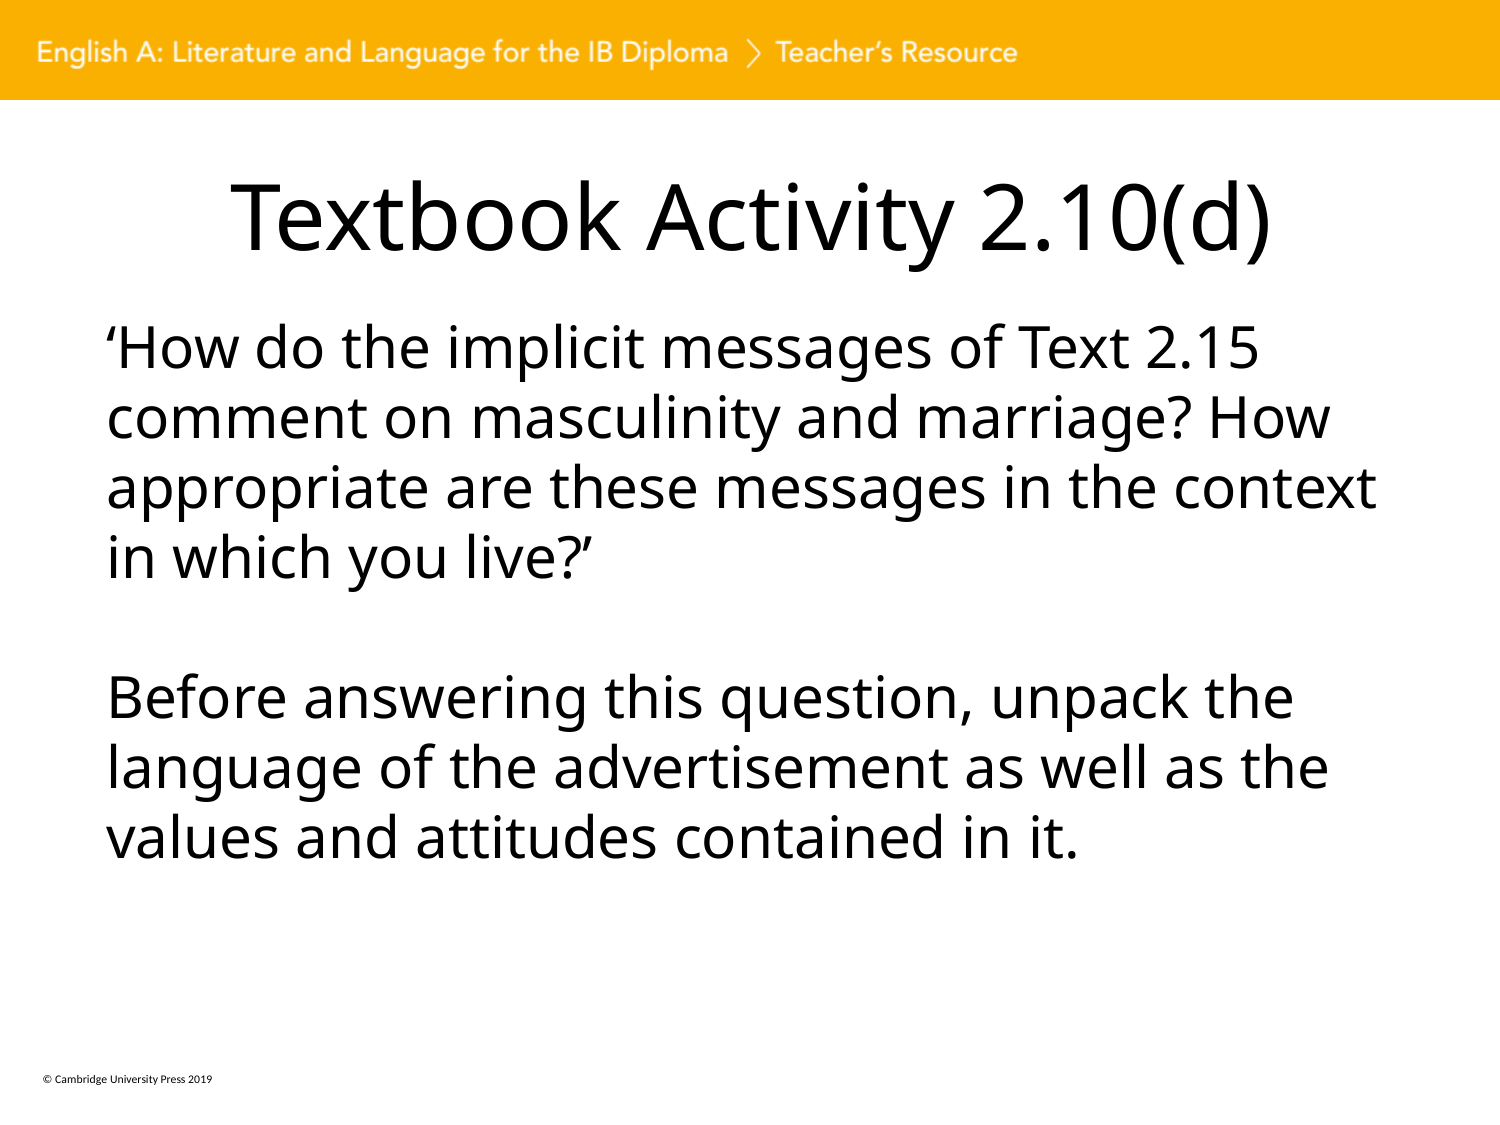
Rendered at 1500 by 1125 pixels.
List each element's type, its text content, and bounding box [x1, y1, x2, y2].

picture [0, 0, 1500, 101]
text_box Textbook Activity 2.10(d) [27, 119, 1476, 308]
title ‘How do the implicit messages of Text 2.15 comment on masculinity and marriage? How appropriate are these messages in the context in which you live?’ Before answering this question, unpack the language of the advertisement as well as the values and attitudes contained in it. [91, 308, 1402, 993]
subtitle © Cambridge University Press 2019 [27, 1063, 1388, 1093]
